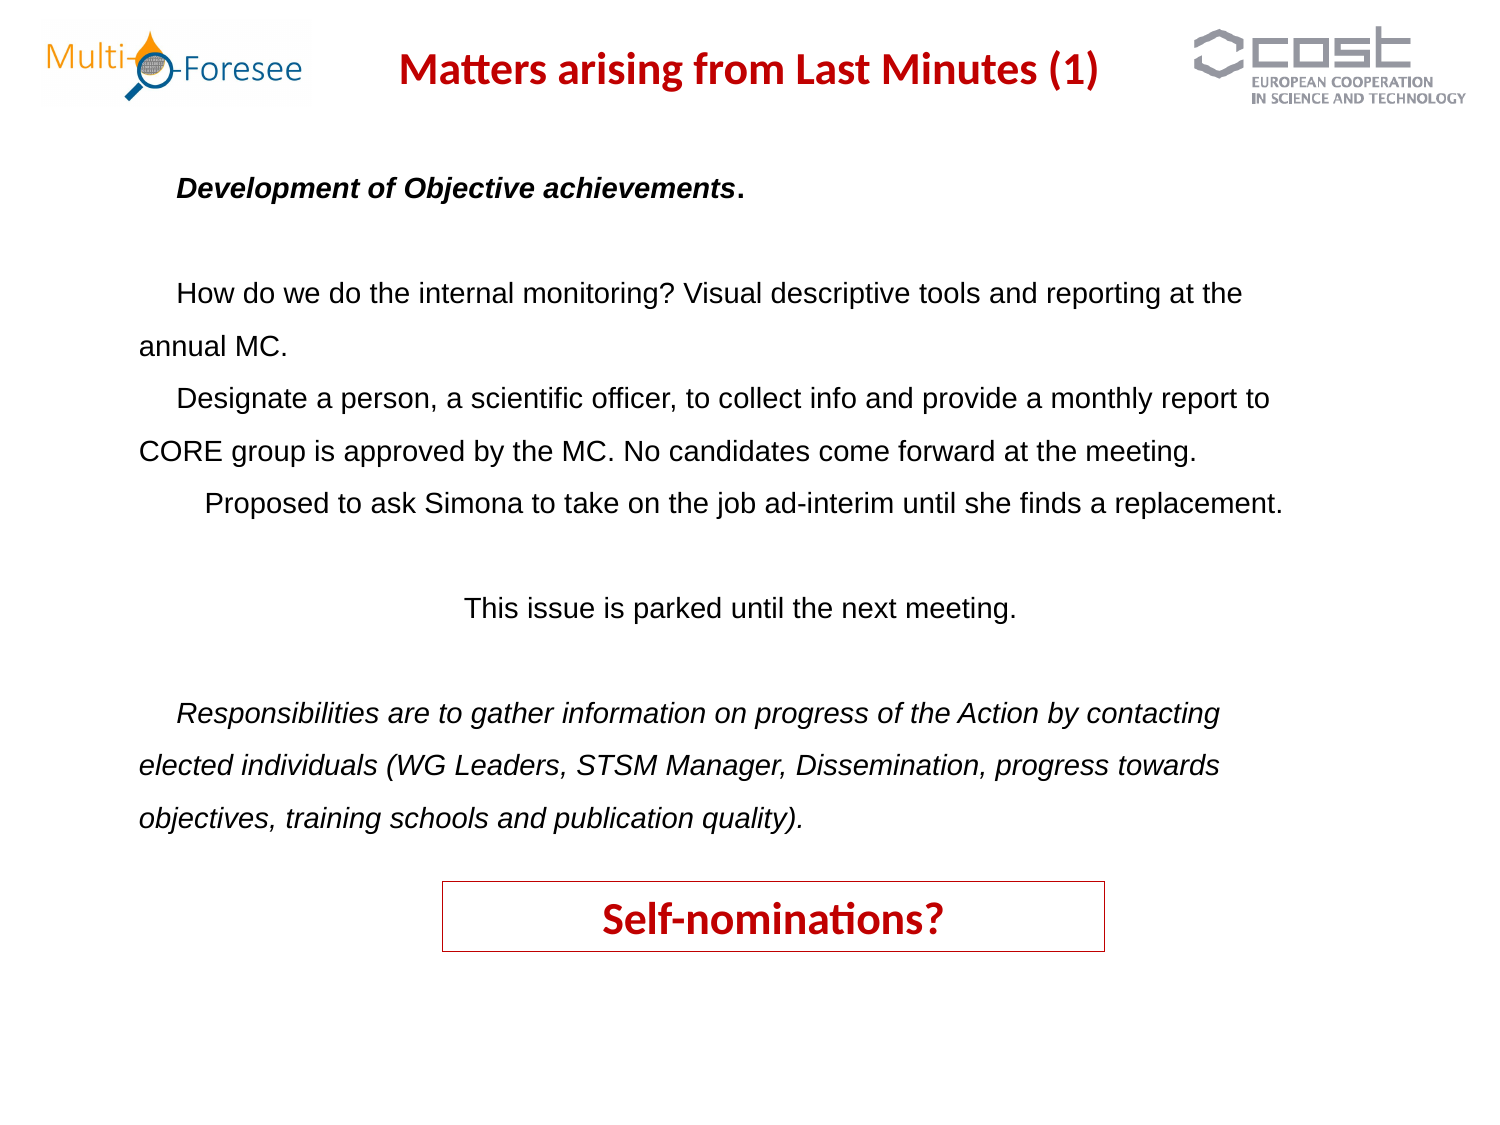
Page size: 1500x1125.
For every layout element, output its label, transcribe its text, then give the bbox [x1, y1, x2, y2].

picture [40, 18, 312, 108]
text_box Self-nominations? [442, 881, 1105, 952]
picture [1174, 18, 1474, 123]
text_box Matters arising from Last Minutes (1) [383, 30, 1152, 101]
text_box Development of Objective achievements. How do we do the internal monitoring? Visual descriptive tools and reporting at the annual MC. Designate a person, a scientific officer, to collect info and provide a monthly report to CORE group is approved by the MC. No candidates come forward at the meeting. Proposed to ask Simona to take on the job ad-interim until she finds a replacement. This issue is parked until the next meeting. Responsibilities are to gather information on progress of the Action by contacting elected individuals (WG Leaders, STSM Manager, Dissemination, progress towards objectives, training schools and publication quality). [123, 144, 1329, 842]
